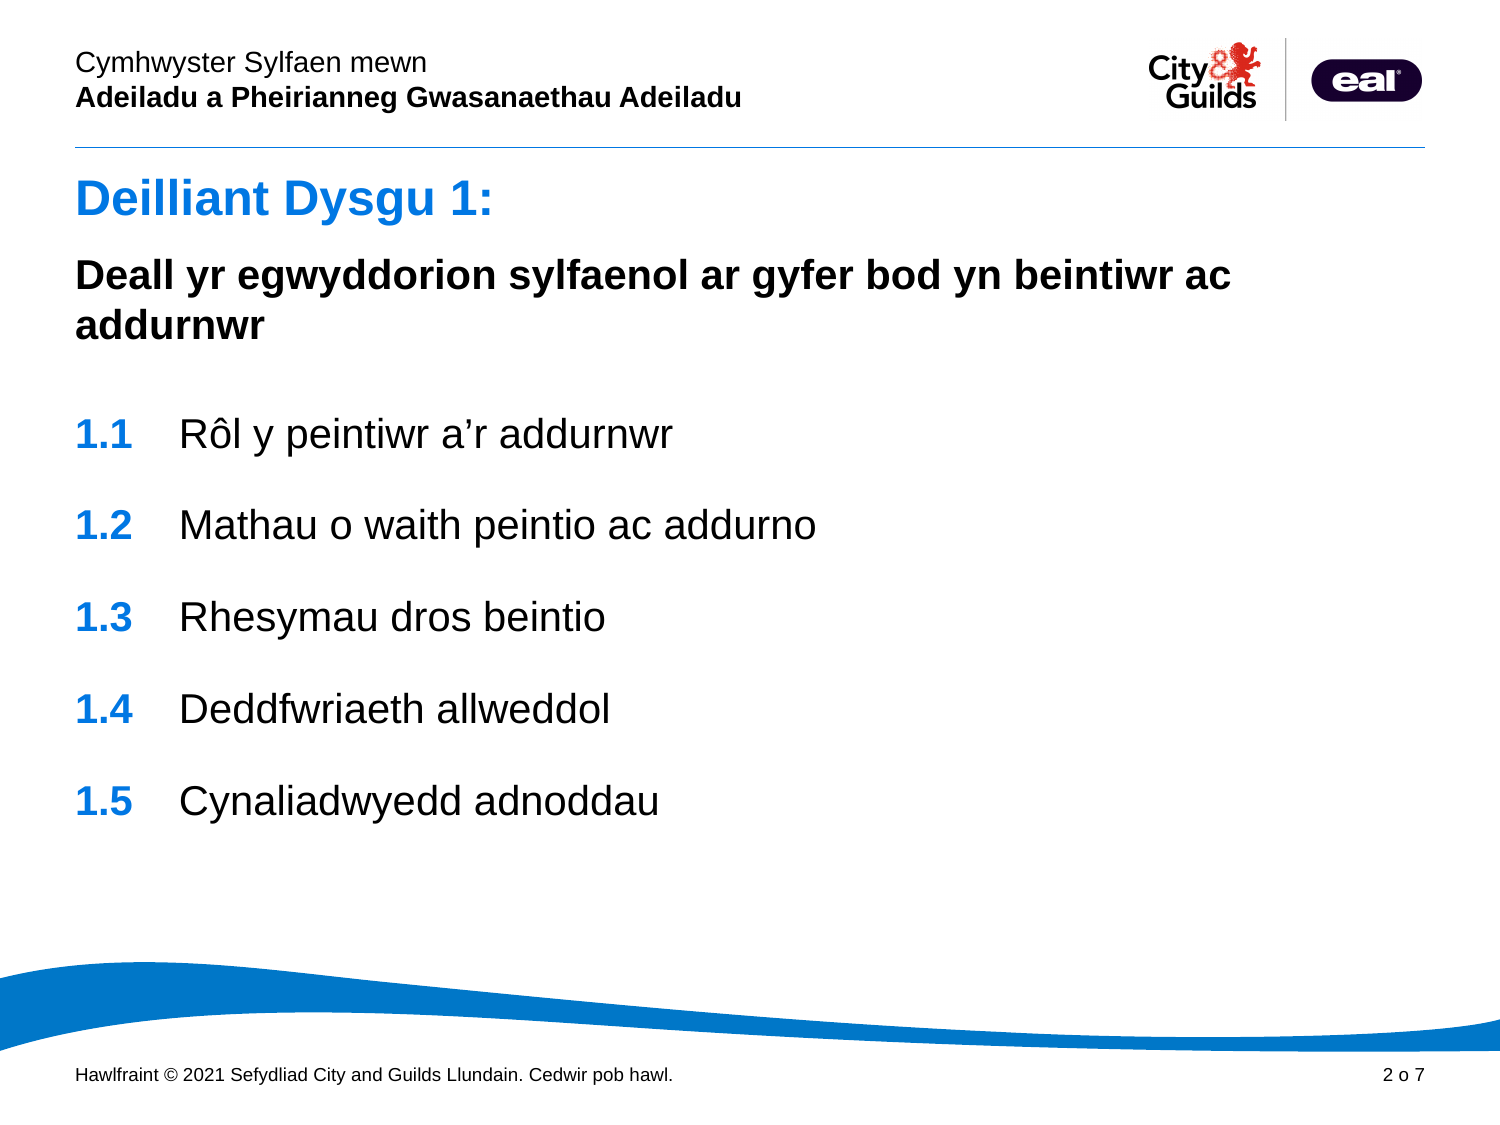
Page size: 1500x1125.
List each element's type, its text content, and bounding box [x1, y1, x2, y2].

title Deilliant Dysgu 1: [74, 165, 1426, 229]
picture [1149, 38, 1422, 121]
list Deall yr egwyddorion sylfaenol ar gyfer bod yn beintiwr ac addurnwr 1.1 Rôl y peintiwr a’r addurnwr 1.2 Mathau o waith peintio ac addurno 1.3 Rhesymau dros beintio 1.4 Deddfwriaeth allweddol 1.5 Cynaliadwyedd adnoddau [74, 247, 1426, 946]
